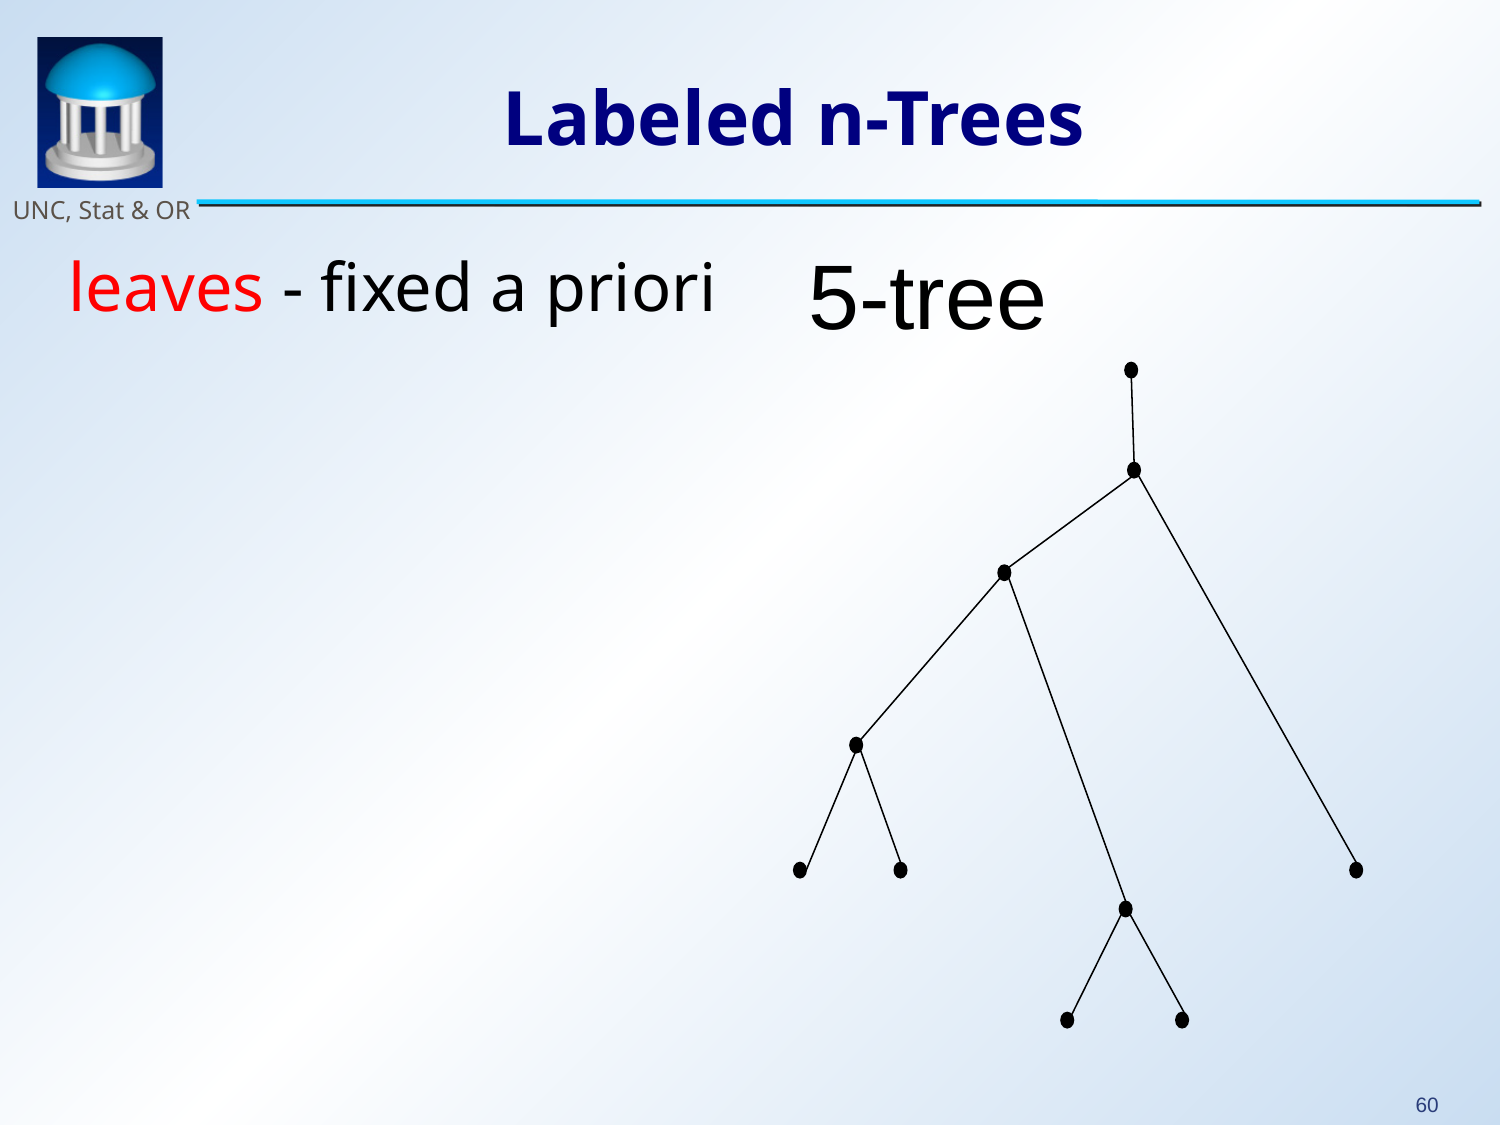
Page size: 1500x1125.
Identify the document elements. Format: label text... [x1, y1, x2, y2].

text_box [1119, 904, 1132, 915]
text_box [1127, 465, 1141, 476]
text_box [793, 862, 803, 878]
text_box [998, 565, 1007, 580]
text_box [1124, 362, 1138, 378]
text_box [860, 577, 1001, 740]
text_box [1138, 475, 1357, 863]
text_box [1060, 1012, 1074, 1028]
list leaves - fixed a priori [53, 237, 788, 1076]
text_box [1129, 914, 1189, 1021]
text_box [1008, 577, 1126, 902]
text_box [1350, 864, 1363, 878]
title Labeled n-Trees [274, 74, 1313, 156]
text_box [1130, 377, 1135, 463]
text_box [806, 752, 857, 871]
text_box [849, 737, 859, 751]
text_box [1071, 914, 1122, 1015]
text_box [1128, 462, 1137, 468]
text_box 5-tree [793, 230, 1082, 355]
text_box [894, 864, 907, 878]
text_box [860, 750, 901, 863]
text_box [1008, 477, 1134, 568]
